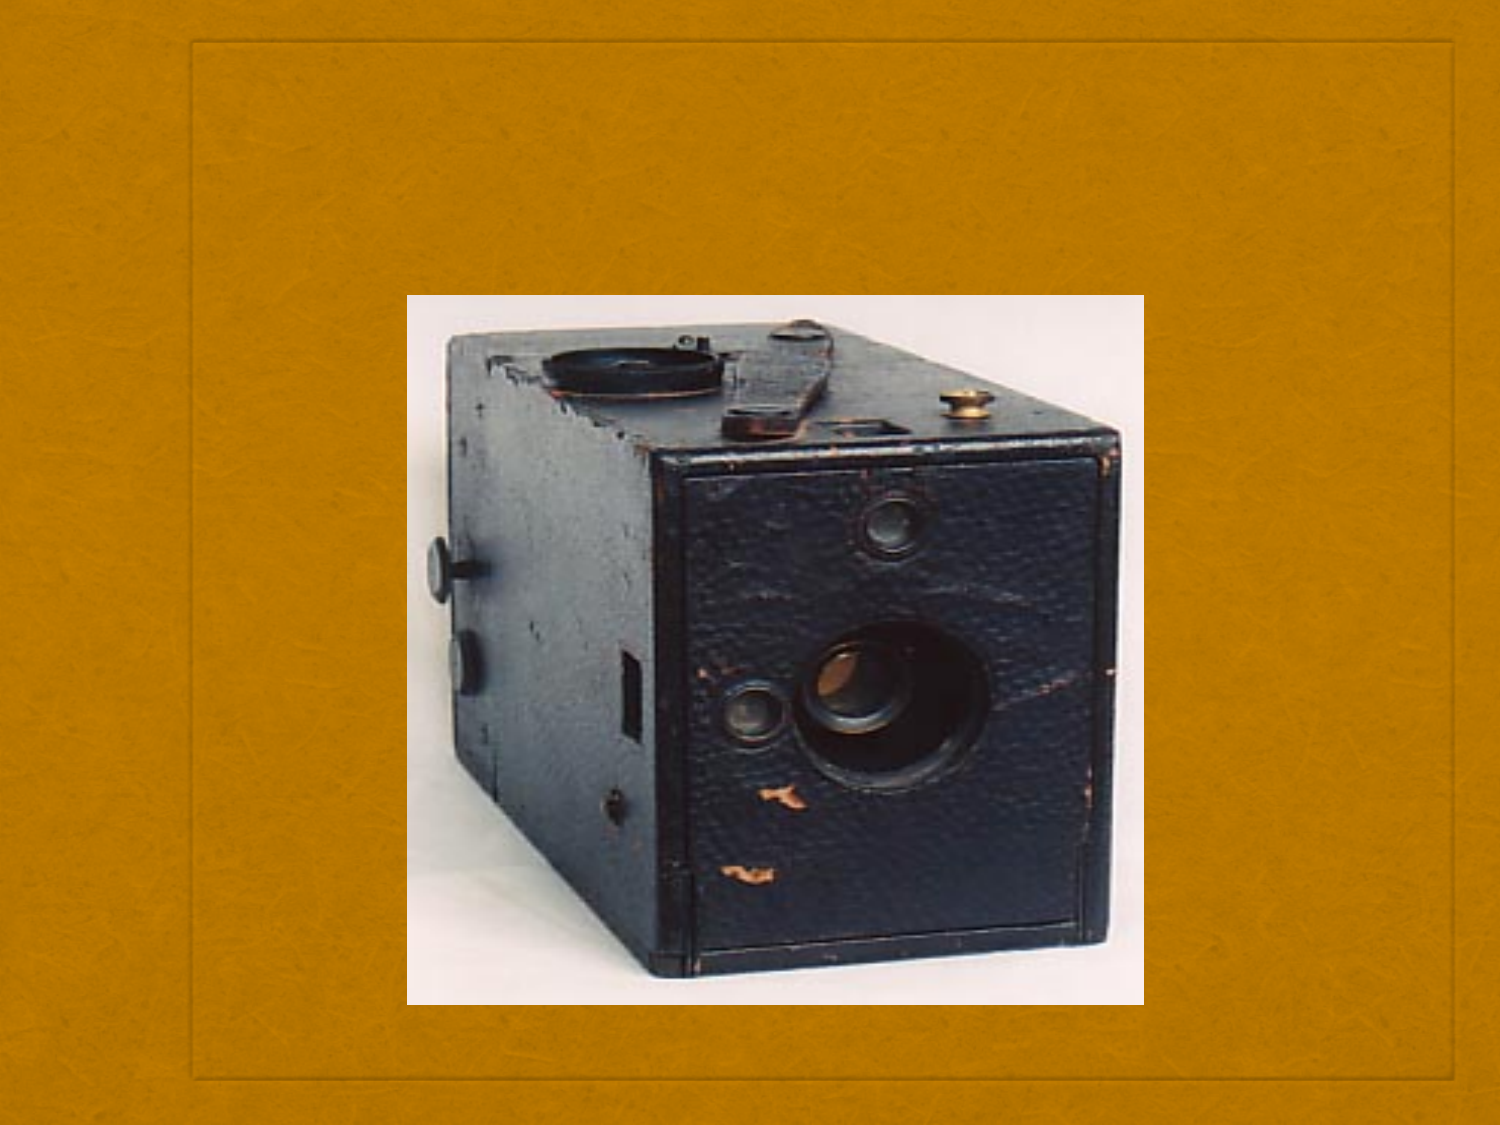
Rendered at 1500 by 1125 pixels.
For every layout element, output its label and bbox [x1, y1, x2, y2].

picture [407, 1001, 1144, 1005]
list [111, 99, 1389, 1001]
